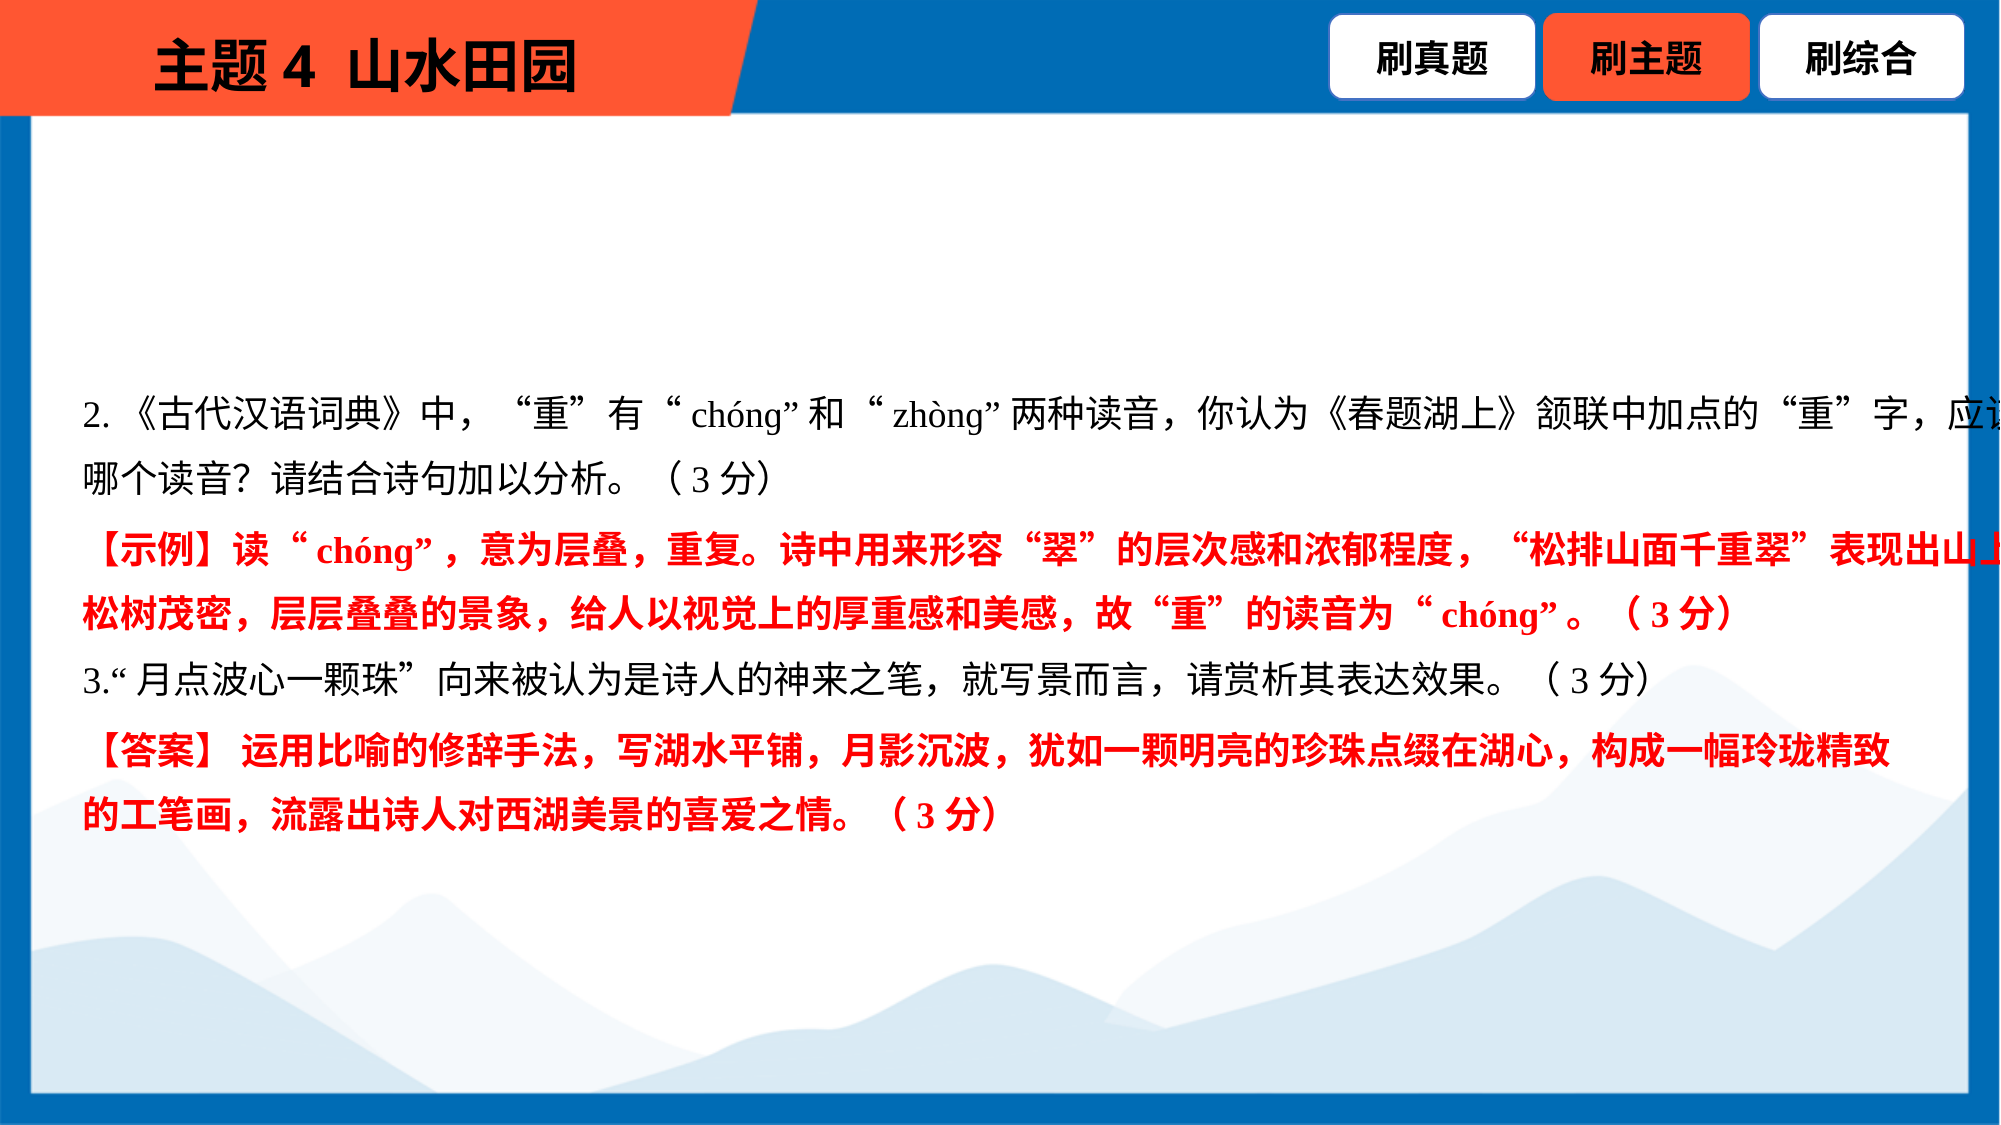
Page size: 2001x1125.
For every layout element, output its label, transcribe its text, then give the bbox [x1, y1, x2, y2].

text_box 2.《古代汉语词典》中，“重”有“chónɡ”和“zhònɡ”两种读音，你认为《春题湖上》颔联中加点的“重”字，应该是 哪个读音？请结合诗句加以分析。（3分） [82, 366, 1917, 494]
picture [0, 0, 2000, 1125]
text_box 【示例】读“chónɡ”，意为层叠，重复。诗中用来形容“翠”的层次感和浓郁程度，“松排山面千重翠”表现出山上 松树茂密，层层叠叠的景象，给人以视觉上的厚重感和美感，故“重”的读音为“chónɡ”。（3分） [82, 502, 1917, 629]
text_box 【答案】 运用比喻的修辞手法，写湖水平铺，月影沉波，犹如一颗明亮的珍珠点缀在湖心，构成一幅玲珑精致 的工笔画，流露出诗人对西湖美景的喜爱之情。（3分） [82, 703, 1917, 830]
text_box 3.“月点波心一颗珠”向来被认为是诗人的神来之笔，就写景而言，请赏析其表达效果。（3分） [82, 636, 1917, 695]
